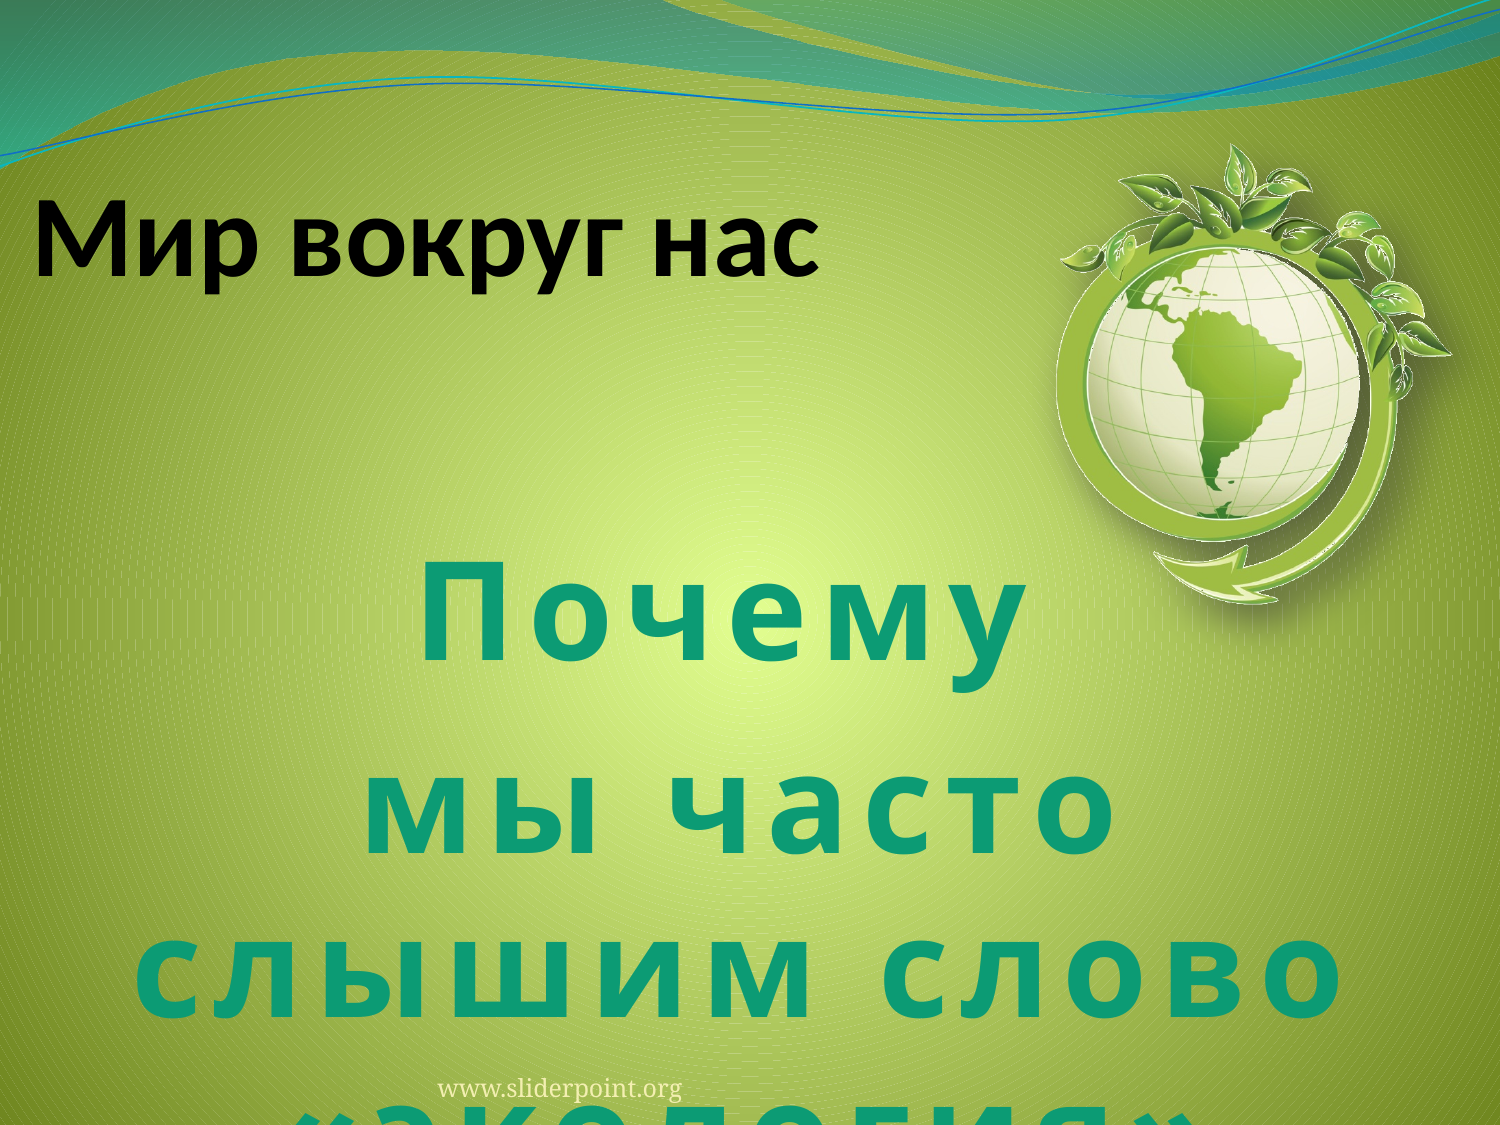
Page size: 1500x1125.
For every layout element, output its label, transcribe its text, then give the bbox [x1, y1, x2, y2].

title Мир вокруг нас [0, 0, 856, 301]
footer www.sliderpoint.org [437, 1042, 988, 1103]
subtitle Почему мы часто слышим слово «экология» [0, 515, 1500, 854]
picture [1054, 140, 1454, 607]
